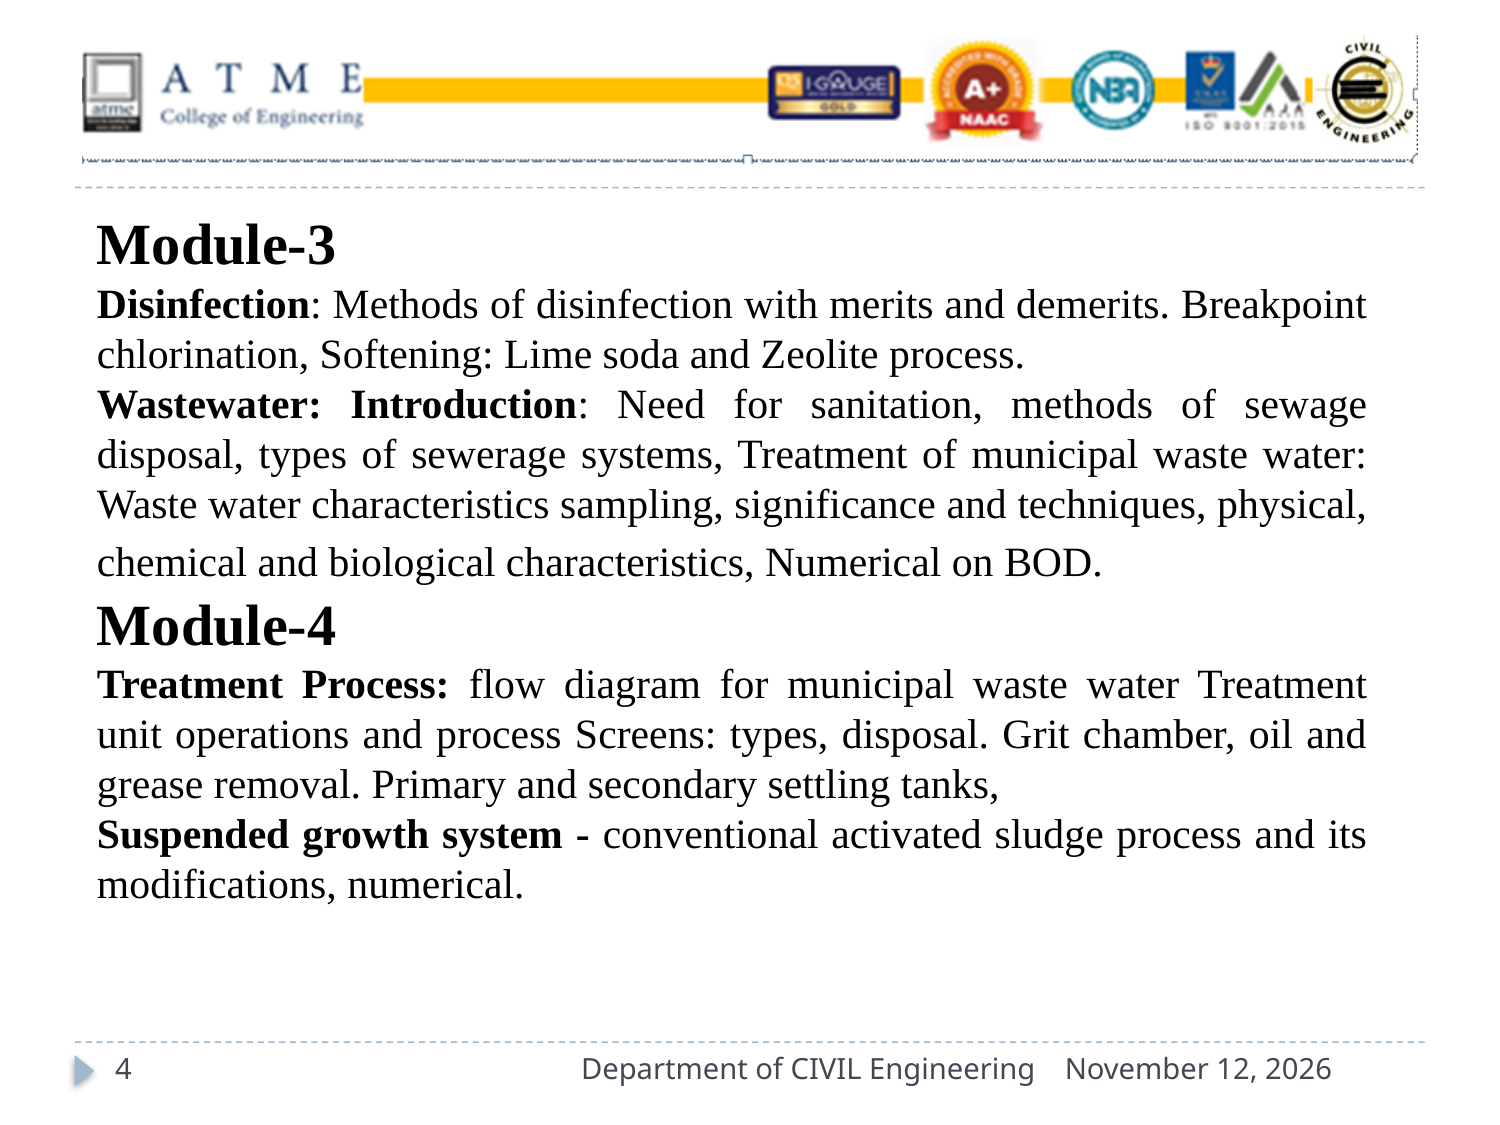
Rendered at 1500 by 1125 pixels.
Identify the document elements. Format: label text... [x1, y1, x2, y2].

text_box Module-3 Disinfection: Methods of disinfection with merits and demerits. Breakpoint chlorination, Softening: Lime soda and Zeolite process. Wastewater: Introduction: Need for sanitation, methods of sewage disposal, types of sewerage systems, Treatment of municipal waste water: Waste water characteristics sampling, significance and techniques, physical, chemical and biological characteristics, Numerical on BOD. Module-4 Treatment Process: flow diagram for municipal waste water Treatment unit operations and process Screens: types, disposal. Grit chamber, oil and grease removal. Primary and secondary settling tanks, Suspended growth system - conventional activated sludge process and its modifications, numerical. [82, 199, 1383, 974]
footer Department of CIVIL Engineering [475, 1042, 1051, 1103]
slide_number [1051, 1042, 1426, 1103]
slide_number 4 [100, 1042, 426, 1103]
picture [82, 35, 1418, 164]
